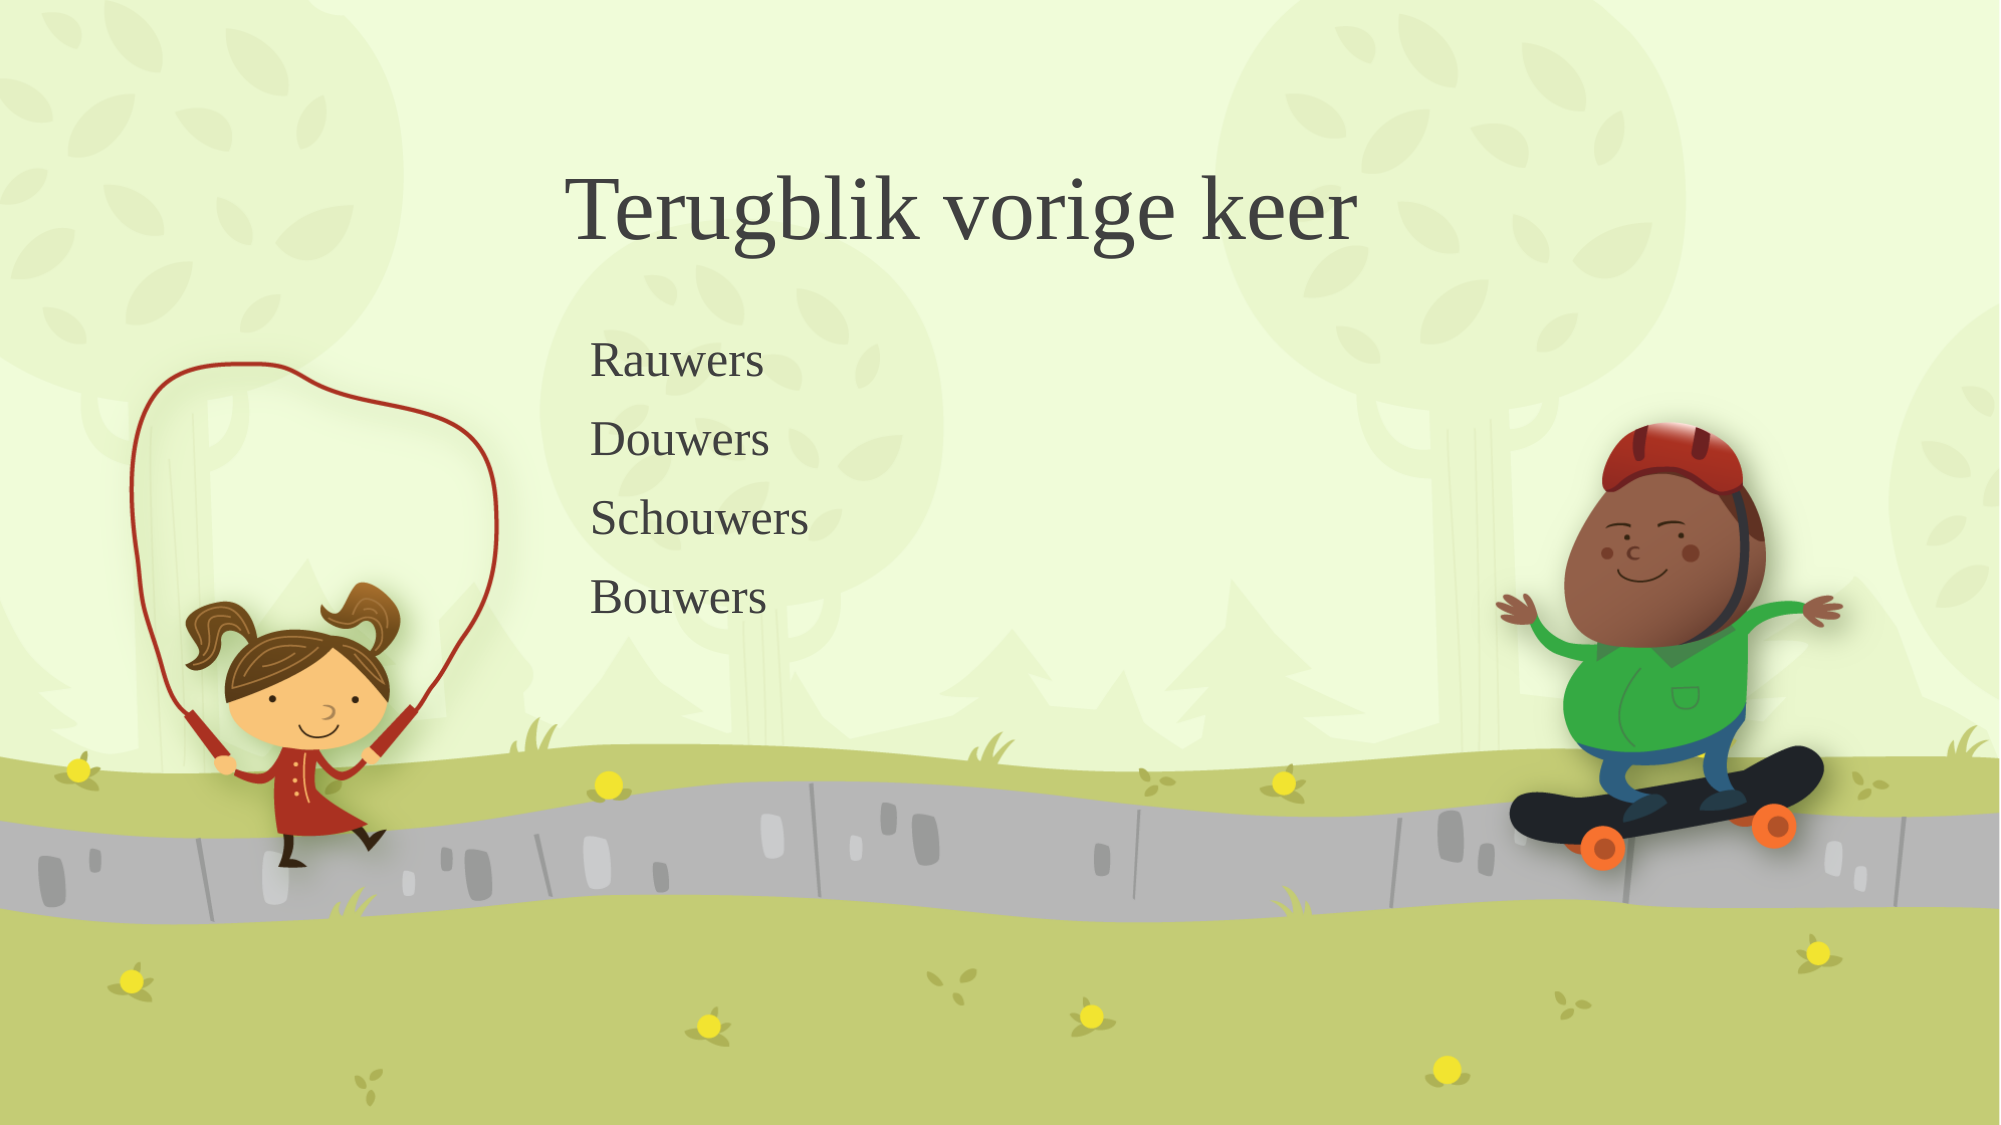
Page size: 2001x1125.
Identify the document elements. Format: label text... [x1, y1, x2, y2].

picture [0, 0, 2000, 1125]
list Rauwers Douwers Schouwers Bouwers [574, 326, 1475, 906]
title Terugblik vorige keer [549, 87, 1750, 268]
